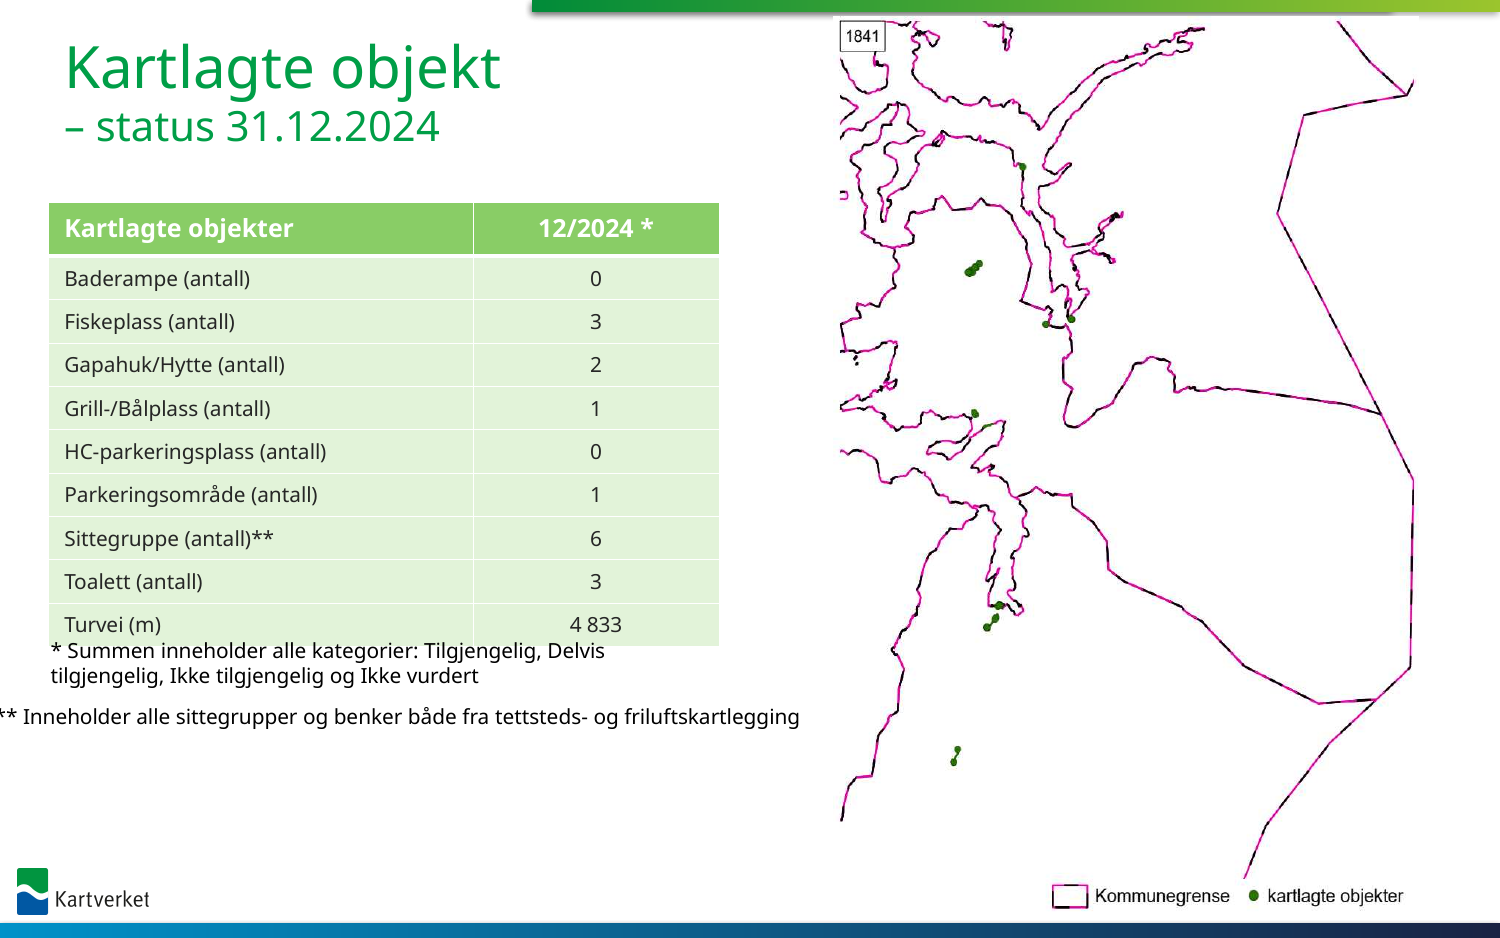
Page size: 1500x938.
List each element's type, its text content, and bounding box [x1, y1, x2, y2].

table_header Kartlagte objekter [49, 203, 473, 254]
picture [833, 16, 1419, 913]
table_cell 1 [474, 387, 719, 429]
table_cell 0 [474, 430, 719, 473]
table_cell 0 [474, 258, 719, 299]
text_box * Summen inneholder alle kategorier: Tilgjengelig, Delvis tilgjengelig, Ikke tilgjengelig og Ikke vurdert [35, 630, 721, 696]
table_header 12/2024 * [474, 203, 719, 254]
table_cell 1 [474, 474, 719, 516]
table_cell 3 [474, 300, 719, 343]
table_cell Baderampe (antall) [49, 258, 473, 299]
table_cell 6 [474, 517, 719, 559]
table_cell Fiskeplass (antall) [49, 300, 473, 343]
text_box Kartlagte objekt – status 31.12.2024 [1424, 26, 1431, 158]
table_cell 3 [474, 560, 719, 603]
table_cell Turvei (m) [49, 604, 473, 630]
table_cell HC-parkeringsplass (antall) [49, 430, 473, 473]
table_cell 4 833 [474, 604, 719, 630]
table_cell Gapahuk/Hytte (antall) [49, 344, 473, 386]
text_box ** Inneholder alle sittegrupper og benker både fra tettsteds- og friluftskartlegging [0, 696, 815, 736]
table_cell Grill-/Bålplass (antall) [49, 387, 473, 429]
table_cell Sittegruppe (antall)** [49, 517, 473, 559]
table_cell Parkeringsområde (antall) [49, 474, 473, 516]
table_cell 2 [474, 344, 719, 386]
table_cell Toalett (antall) [49, 560, 473, 603]
text_box Kartlagte objekt – status 31.12.2024 [49, 26, 828, 158]
